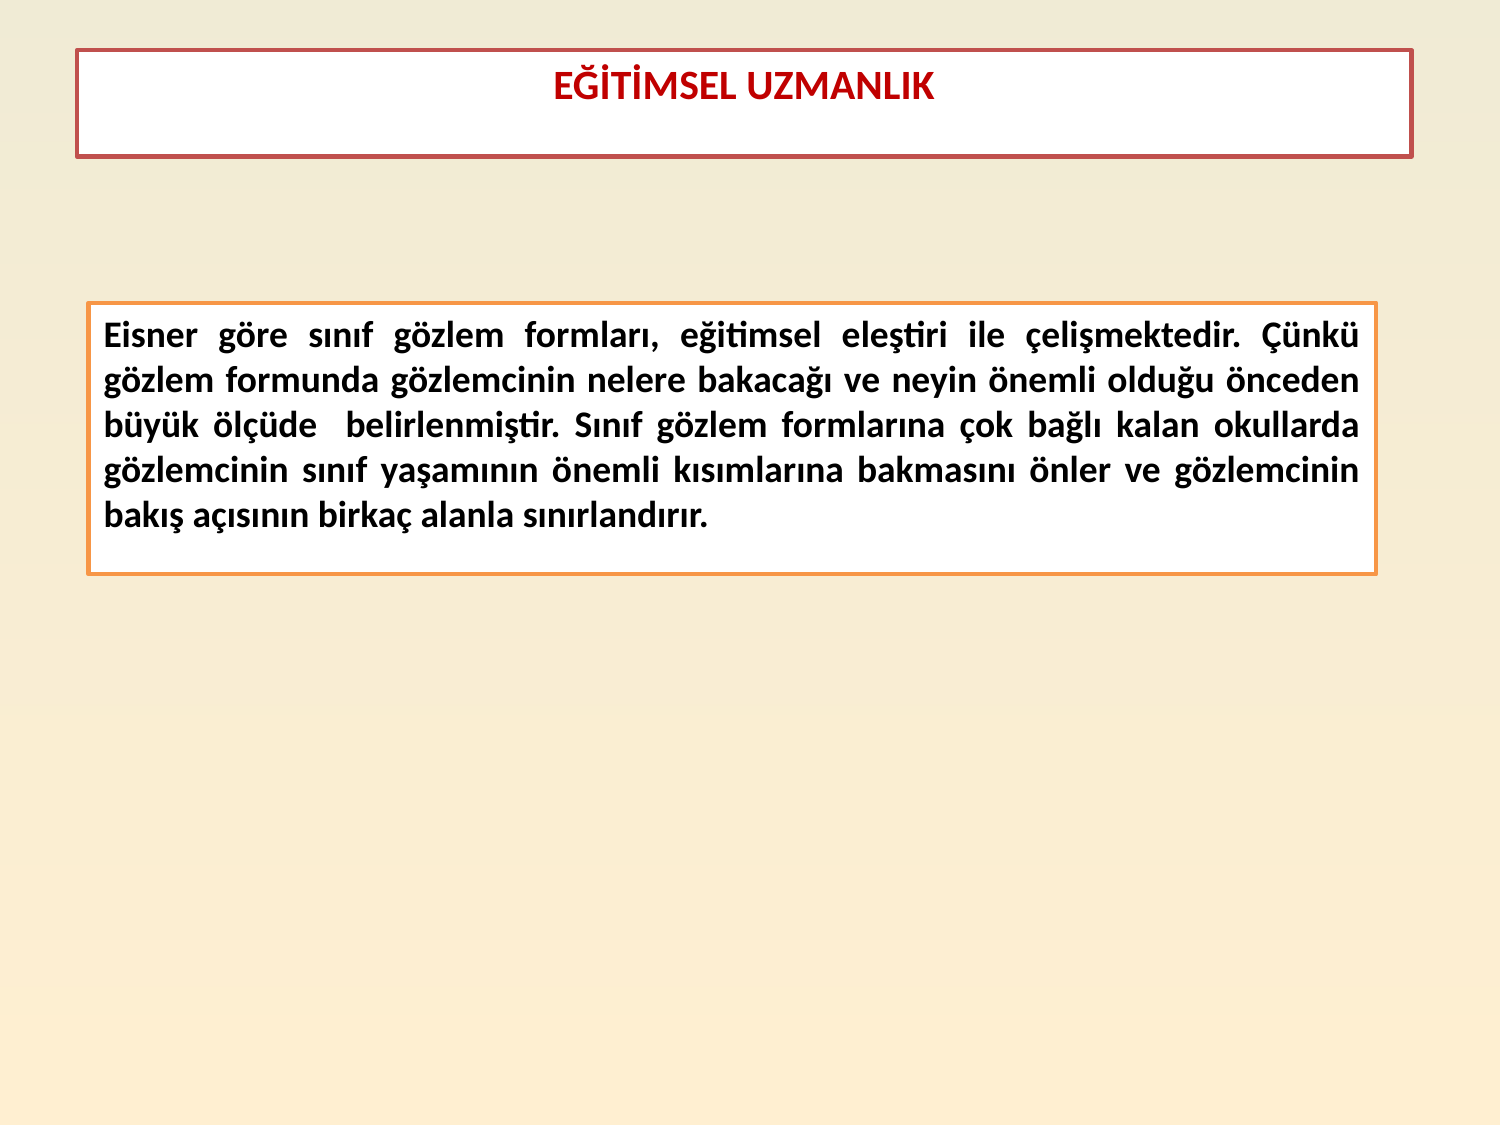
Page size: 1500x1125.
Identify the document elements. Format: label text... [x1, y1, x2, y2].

text_box EĞİTİMSEL UZMANLIK [75, 48, 1414, 159]
text_box Eisner göre sınıf gözlem formları, eğitimsel eleştiri ile çelişmektedir. Çünkü gözlem formunda gözlemcinin nelere bakacağı ve neyin önemli olduğu önceden büyük ölçüde belirlenmiştir. Sınıf gözlem formlarına çok bağlı kalan okullarda gözlemcinin sınıf yaşamının önemli kısımlarına bakmasını önler ve gözlemcinin bakış açısının birkaç alanla sınırlandırır. [86, 301, 1378, 576]
